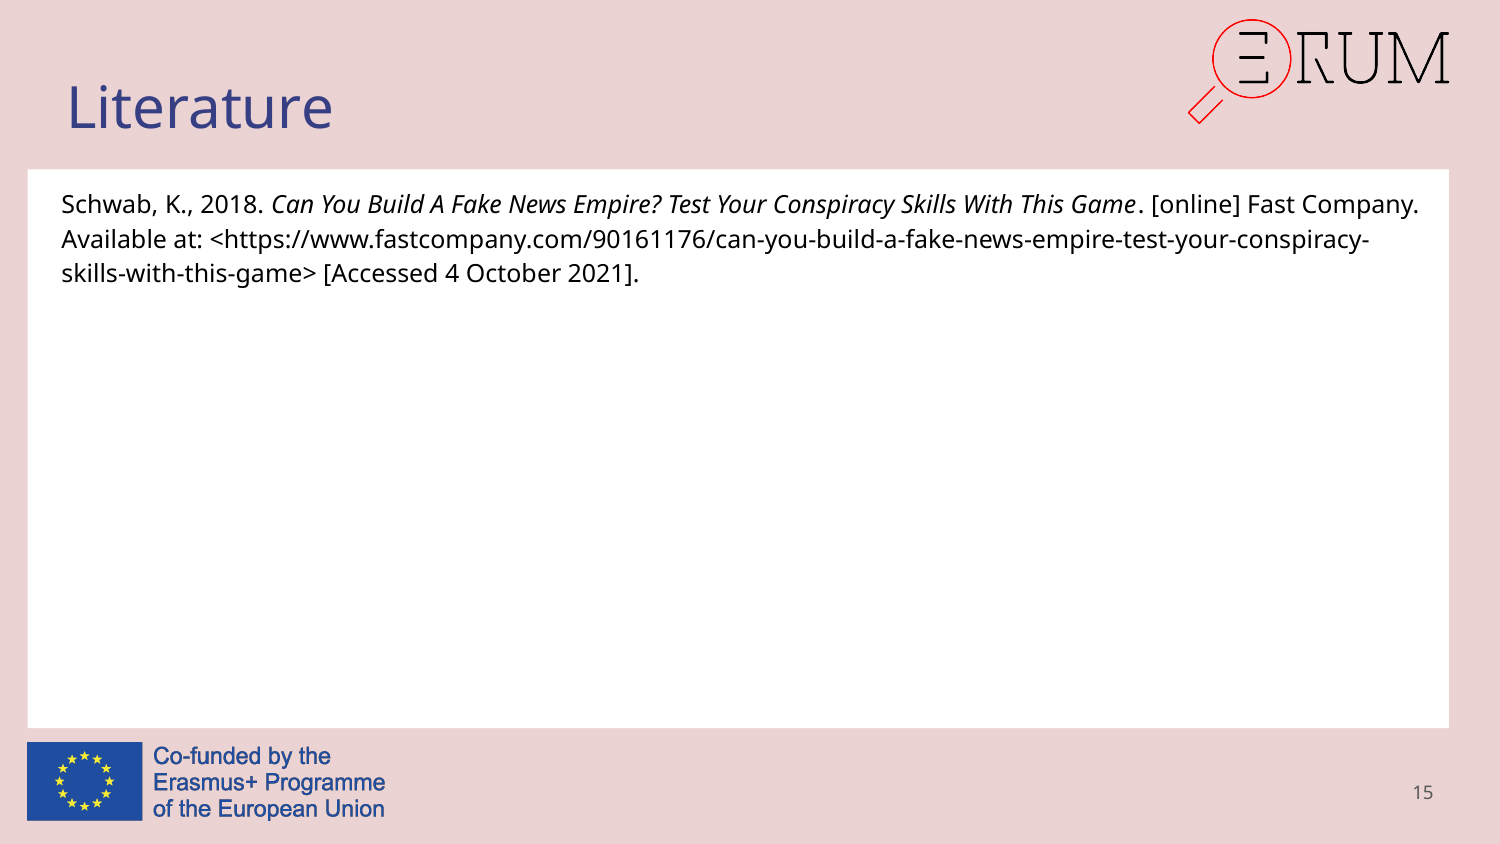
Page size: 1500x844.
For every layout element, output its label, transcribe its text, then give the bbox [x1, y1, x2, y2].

picture [27, 742, 385, 821]
title Literature [51, 55, 1168, 150]
picture [1136, 0, 1500, 137]
list Schwab, K., 2018. Can You Build A Fake News Empire? Test Your Conspiracy Skills With This Game. [online] Fast Company. Available at: <https://www.fastcompany.com/90161176/can-you-build-a-fake-news-empire-test-your-conspiracy-skills-with-this-game> [Accessed 4 October 2021]. [27, 169, 1449, 729]
slide_number 15 [1358, 761, 1449, 826]
